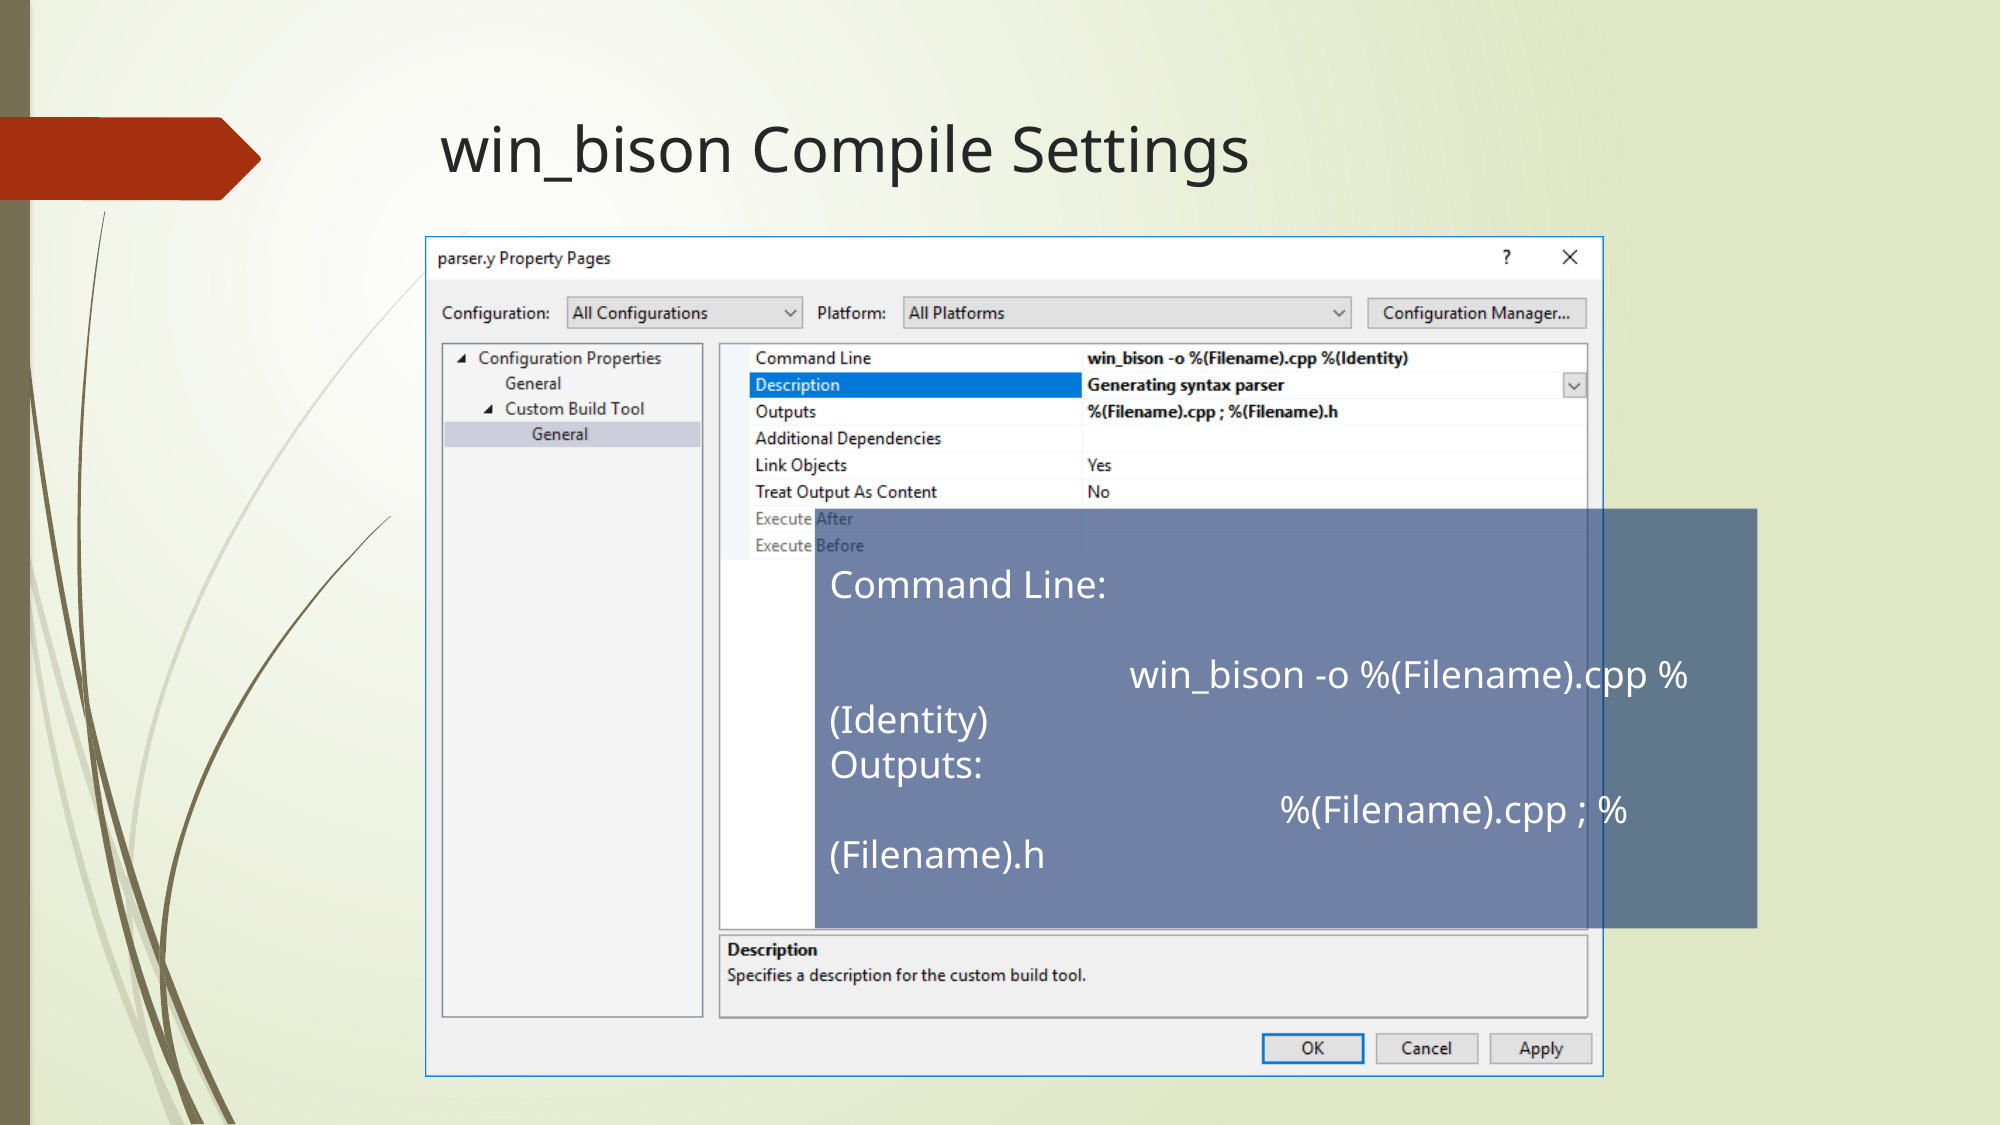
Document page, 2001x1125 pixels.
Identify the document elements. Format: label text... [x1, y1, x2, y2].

picture [425, 236, 1604, 1077]
text_box Command Line: win_bison -o %(Filename).cpp %(Identity) Outputs: %(Filename).cpp ; %(Filename).h [1608, 508, 1758, 929]
title win_bison Compile Settings [425, 102, 1390, 236]
